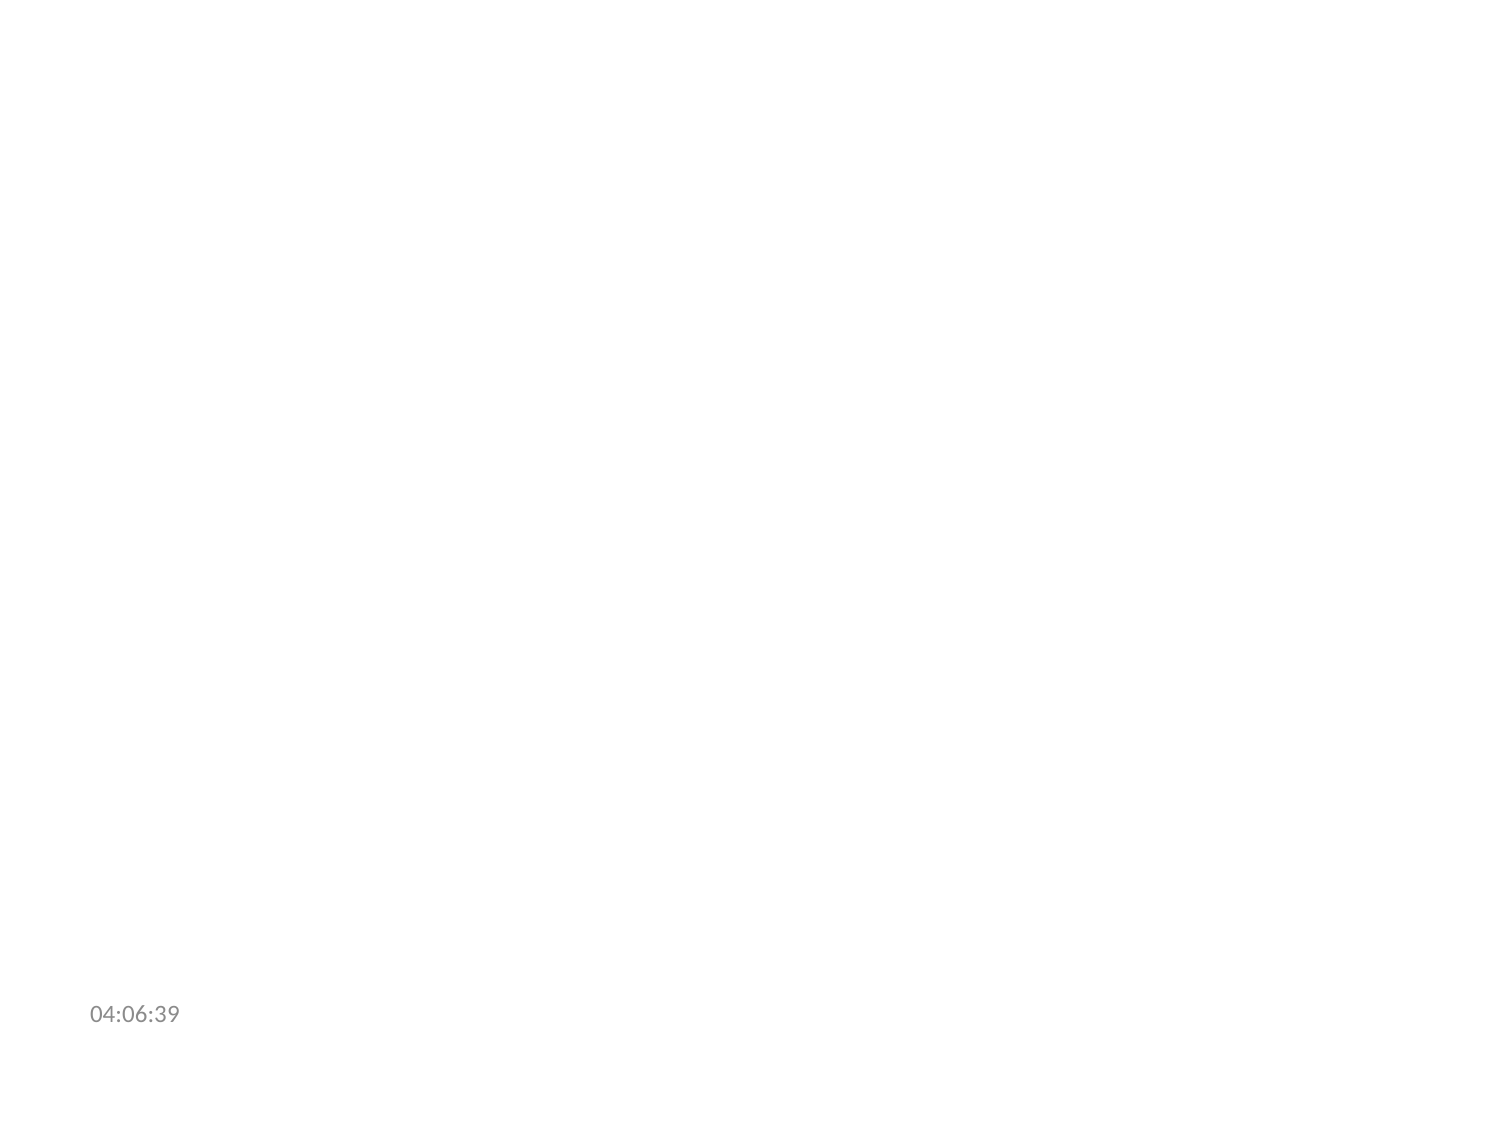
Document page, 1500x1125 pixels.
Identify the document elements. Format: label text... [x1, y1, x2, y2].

text_box 15:35:09 [75, 982, 425, 1043]
